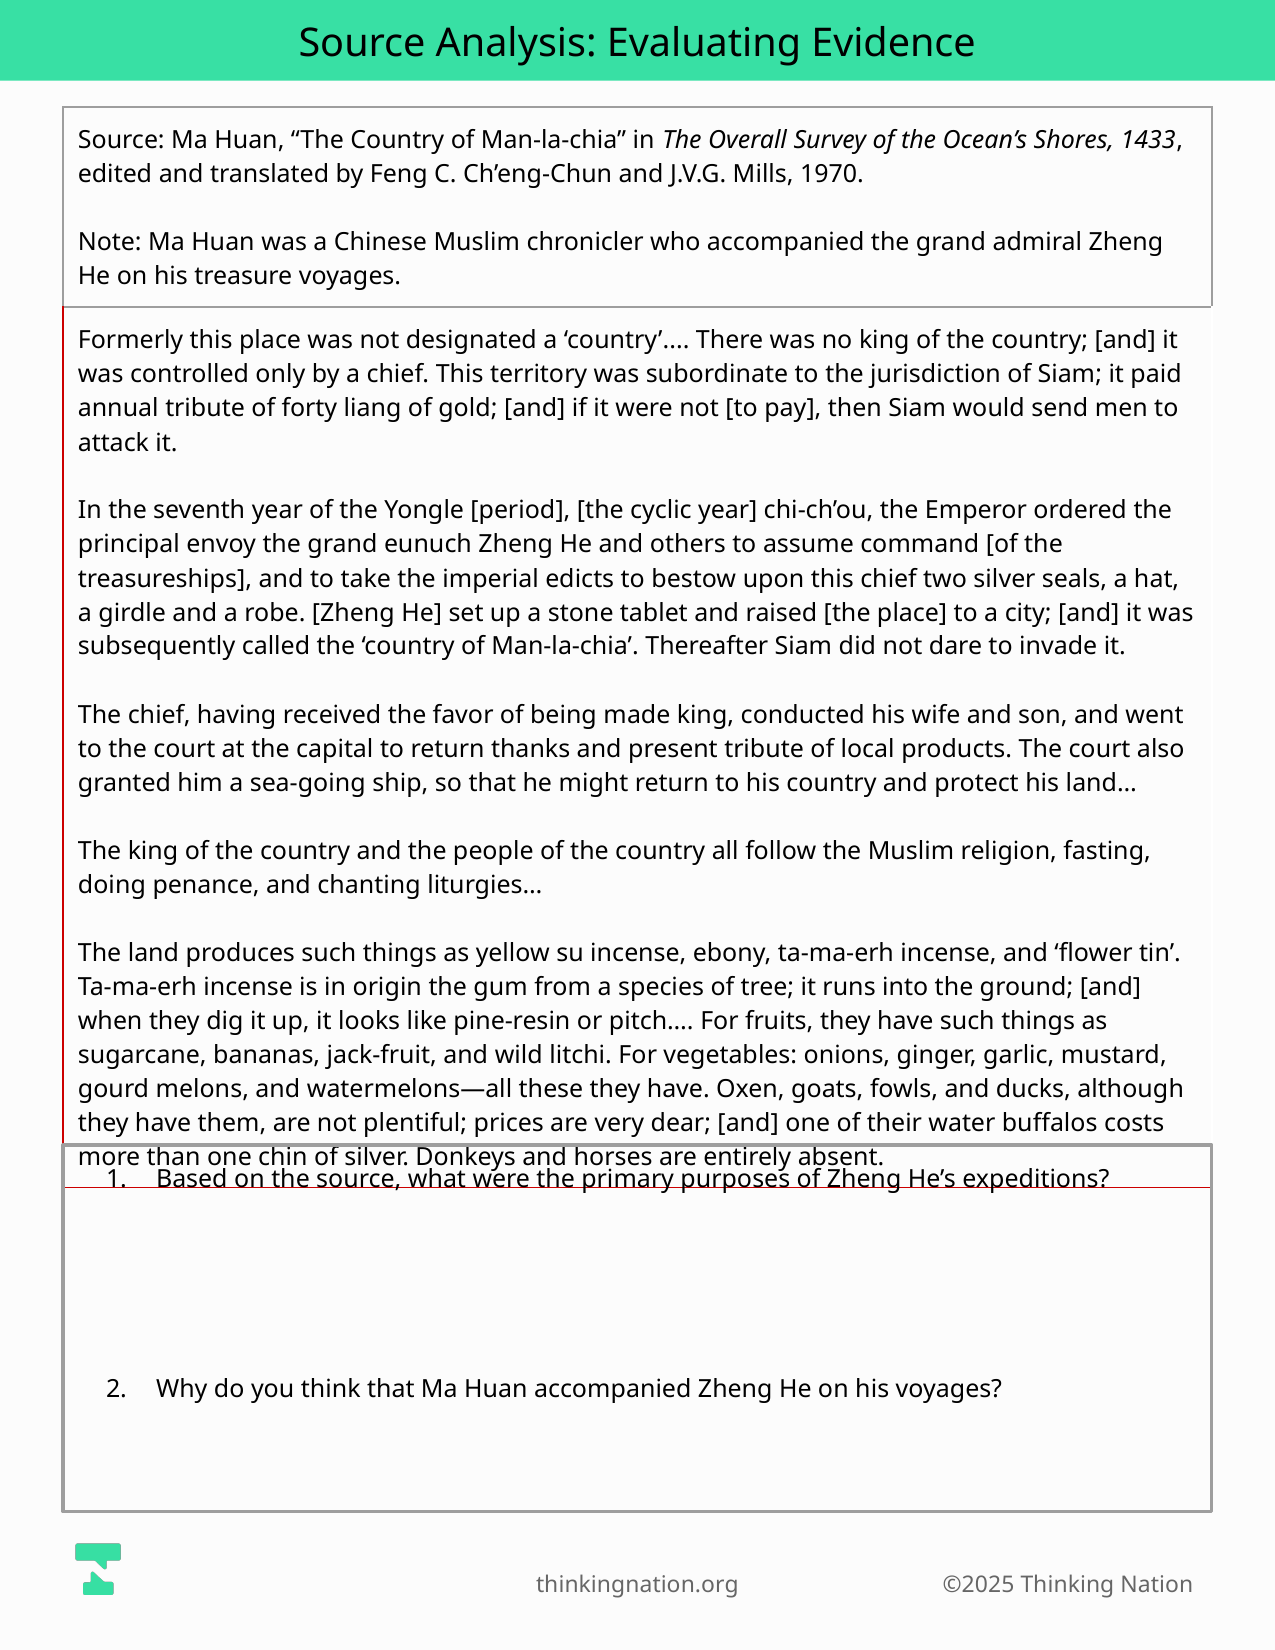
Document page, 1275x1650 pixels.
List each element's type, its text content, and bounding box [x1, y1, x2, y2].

text_box ©2025 Thinking Nation [907, 1553, 1210, 1605]
text_box Source Analysis: Evaluating Evidence [0, 0, 1275, 81]
picture [62, 1533, 134, 1605]
table_header Source: Ma Huan, “The Country of Man-la-chia” in The Overall Survey of the Ocean’s Shores, 1433, edited and translated by Feng C. Ch’eng-Chun and J.V.G. Mills, 1970. Note: Ma Huan was a Chinese Muslim chronicler who accompanied the grand admiral Zheng He on his treasure voyages. [64, 108, 1211, 306]
text_box thinkingnation.org [486, 1553, 789, 1605]
text_box Based on the source, what were the primary purposes of Zheng He’s expeditions? Why do you think that Ma Huan accompanied Zheng He on his voyages? [62, 1145, 1212, 1512]
table_cell Formerly this place was not designated a ‘country’.... There was no king of the country; [and] it was controlled only by a chief. This territory was subordinate to the jurisdiction of Siam; it paid annual tribute of forty liang of gold; [and] if it were not [to pay], then Siam would send men to attack it. In the seventh year of the Yongle [period], [the cyclic year] chi-ch’ou, the Emperor ordered the principal envoy the grand eunuch Zheng He and others to assume command [of the treasureships], and to take the imperial edicts to bestow upon this chief two silver seals, a hat, a girdle and a robe. [Zheng He] set up a stone tablet and raised [the place] to a city; [and] it was subsequently called the ‘country of Man-la-chia’. Thereafter Siam did not dare to invade it. The chief, having received the favor of being made king, conducted his wife and son, and went to the court at the capital to return thanks and present tribute of local products. The court also granted him a sea-going ship, so that he might return to his country and protect his land… The king of the country and the people of the country all follow the Muslim religion, fasting, doing penance, and chanting liturgies… The land produces such things as yellow su incense, ebony, ta-ma-erh incense, and ‘flower tin’. Ta-ma-erh incense is in origin the gum from a species of tree; it runs into the ground; [and] when they dig it up, it looks like pine-resin or pitch…. For fruits, they have such things as sugarcane, bananas, jack-fruit, and wild litchi. For vegetables: onions, ginger, garlic, mustard, gourd melons, and watermelons—all these they have. Oxen, goats, fowls, and ducks, although they have them, are not plentiful; prices are very dear; [and] one of their water buffalos costs more than one chin of silver. Donkeys and horses are entirely absent. [64, 308, 1211, 1145]
